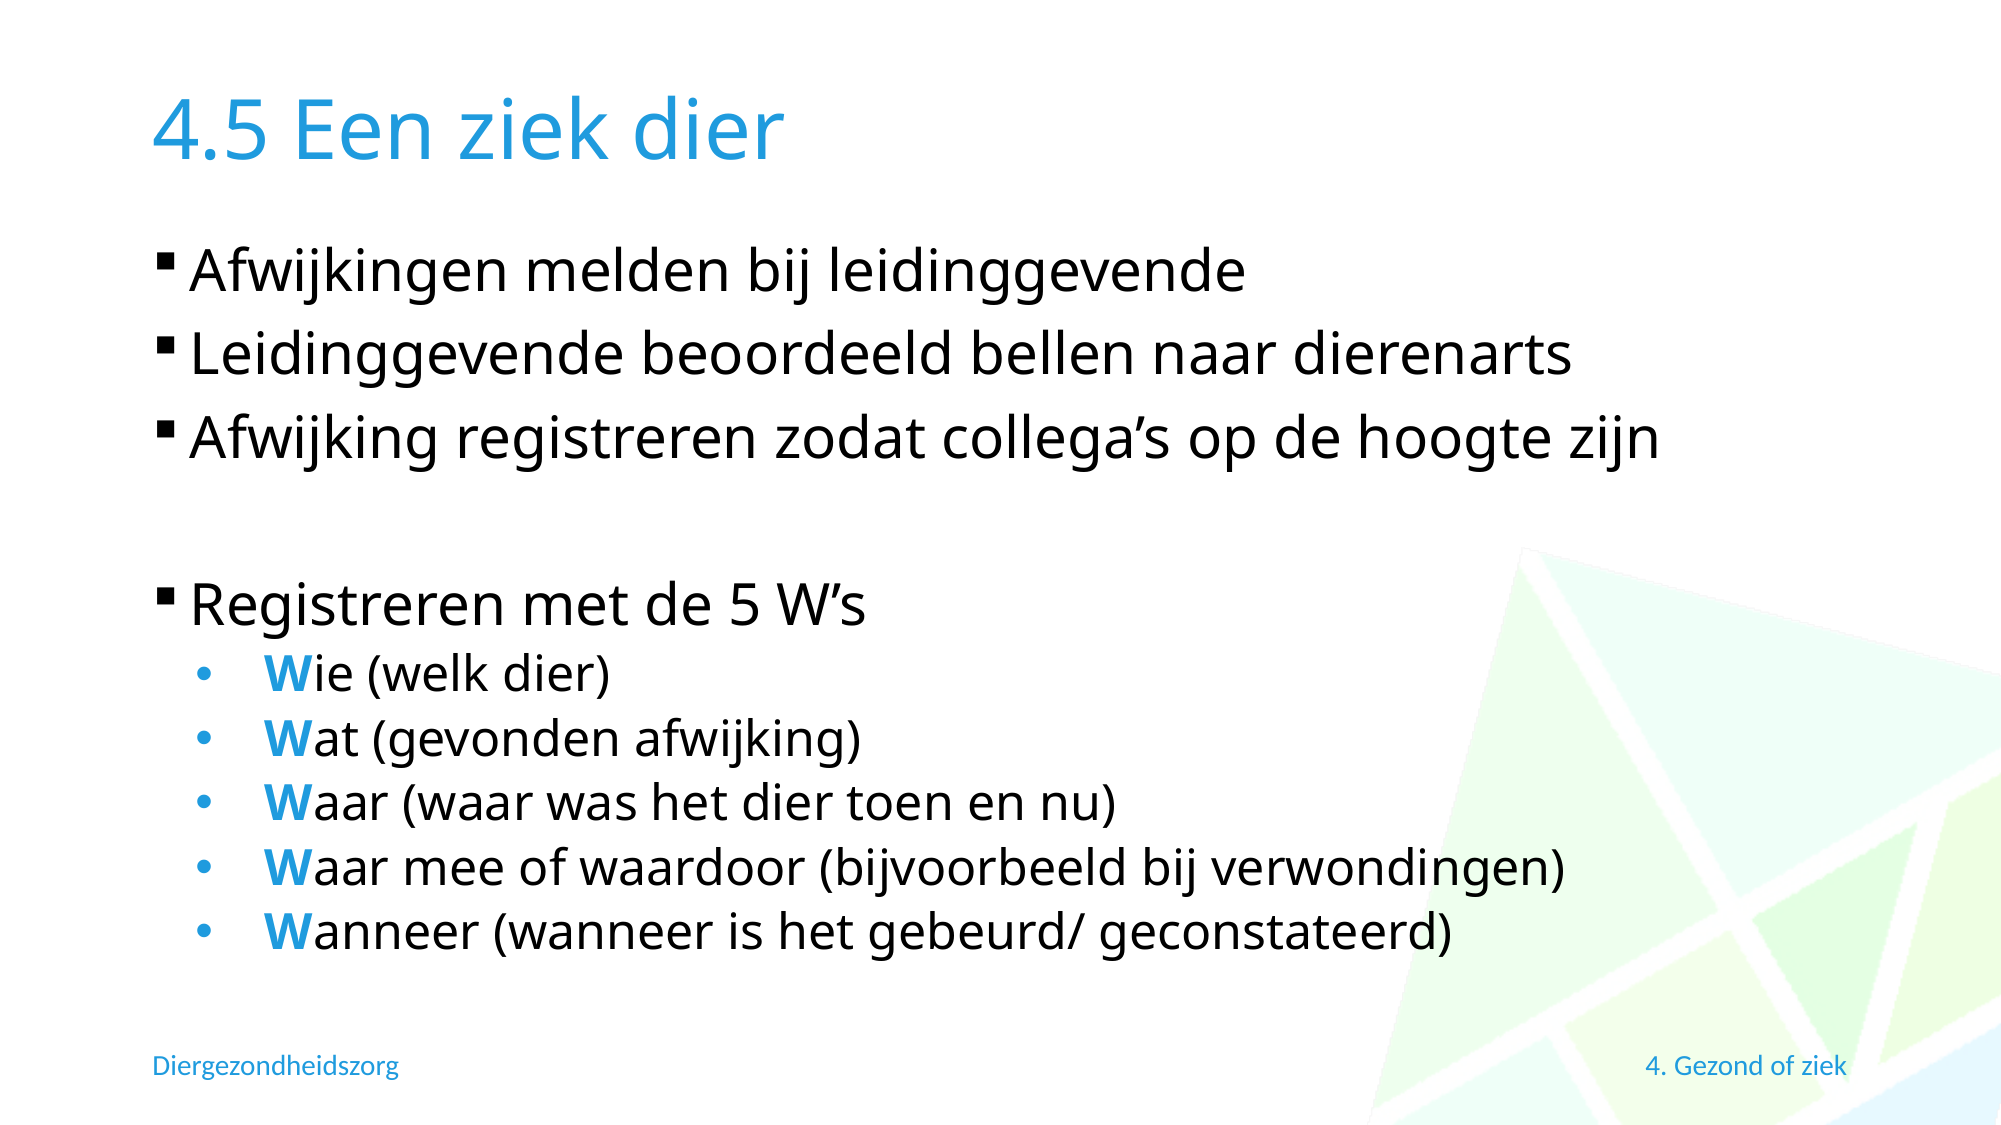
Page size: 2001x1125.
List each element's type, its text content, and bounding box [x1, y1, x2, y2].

list Diergezondheidszorg [137, 1042, 588, 1103]
list Afwijkingen melden bij leidinggevende Leidinggevende beoordeeld bellen naar dierenarts Afwijking registreren zodat collega’s op de hoogte zijn Registreren met de 5 W’s Wie (welk dier) Wat (gevonden afwijking) Waar (waar was het dier toen en nu) Waar mee of waardoor (bijvoorbeeld bij verwondingen) Wanneer (wanneer is het gebeurd/ geconstateerd) [137, 233, 1863, 1014]
title 4.5 Een ziek dier [137, 59, 1863, 205]
list 4. Gezond of ziek [1412, 1042, 1863, 1103]
